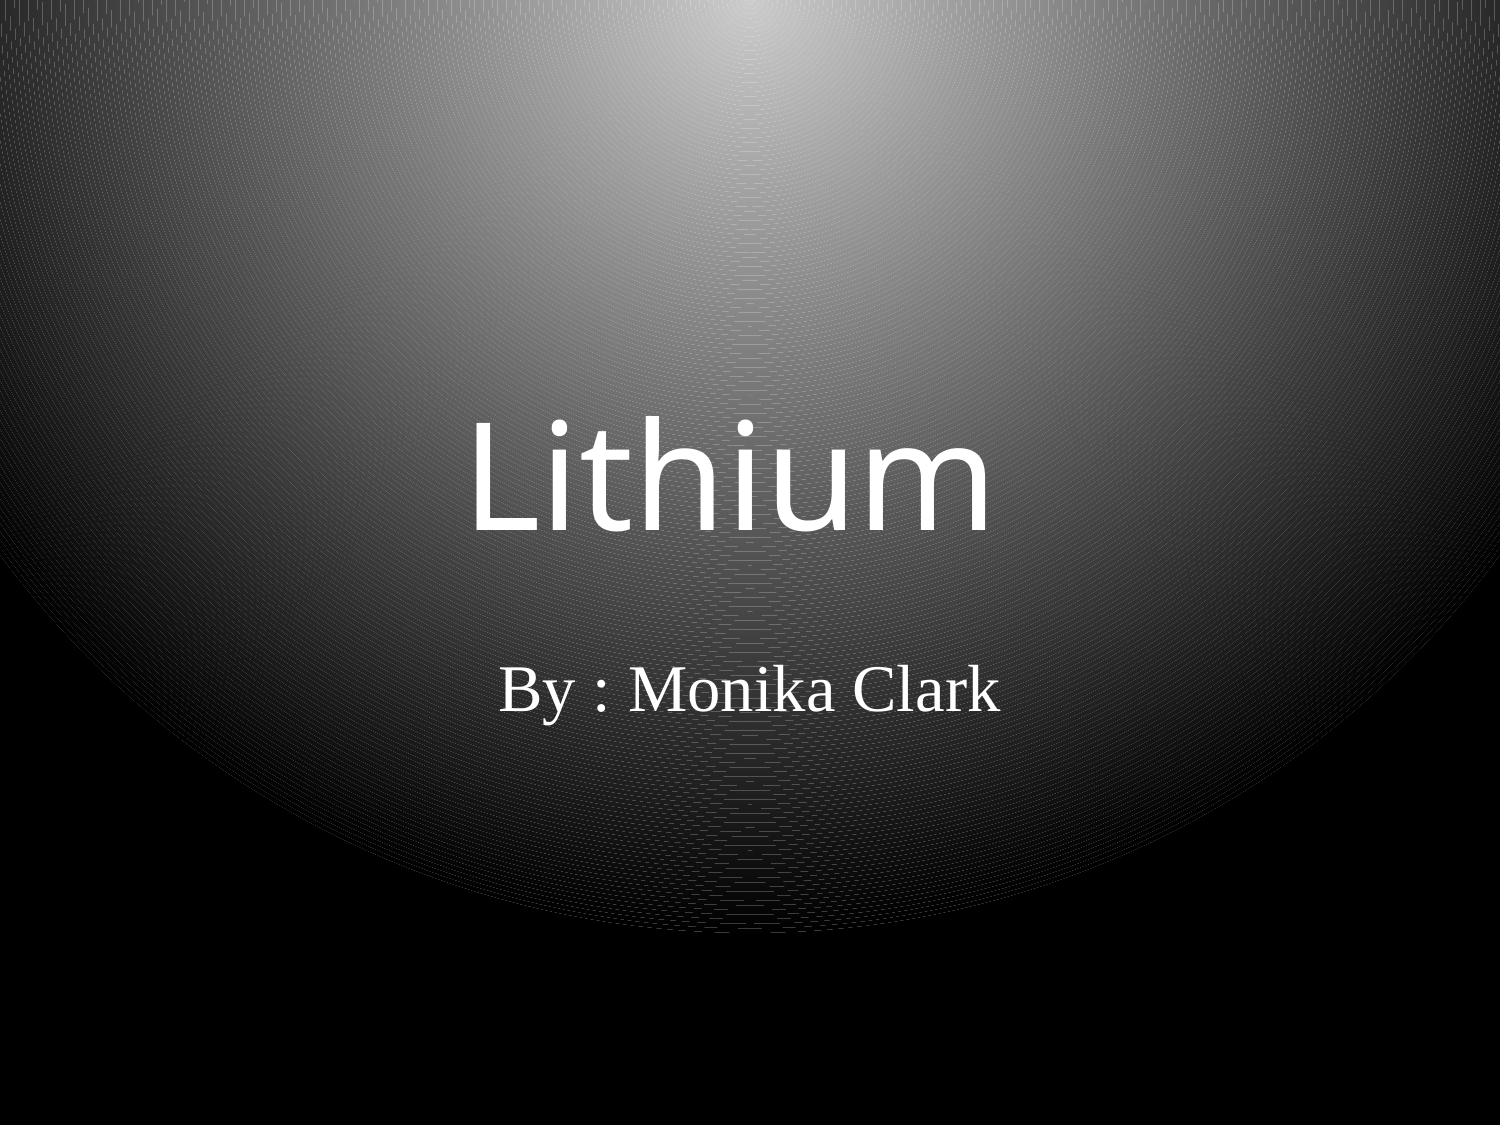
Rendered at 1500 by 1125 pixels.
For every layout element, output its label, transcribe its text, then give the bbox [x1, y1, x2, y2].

subtitle By : Monika Clark [225, 637, 1275, 925]
title Lithium [112, 349, 1388, 591]
